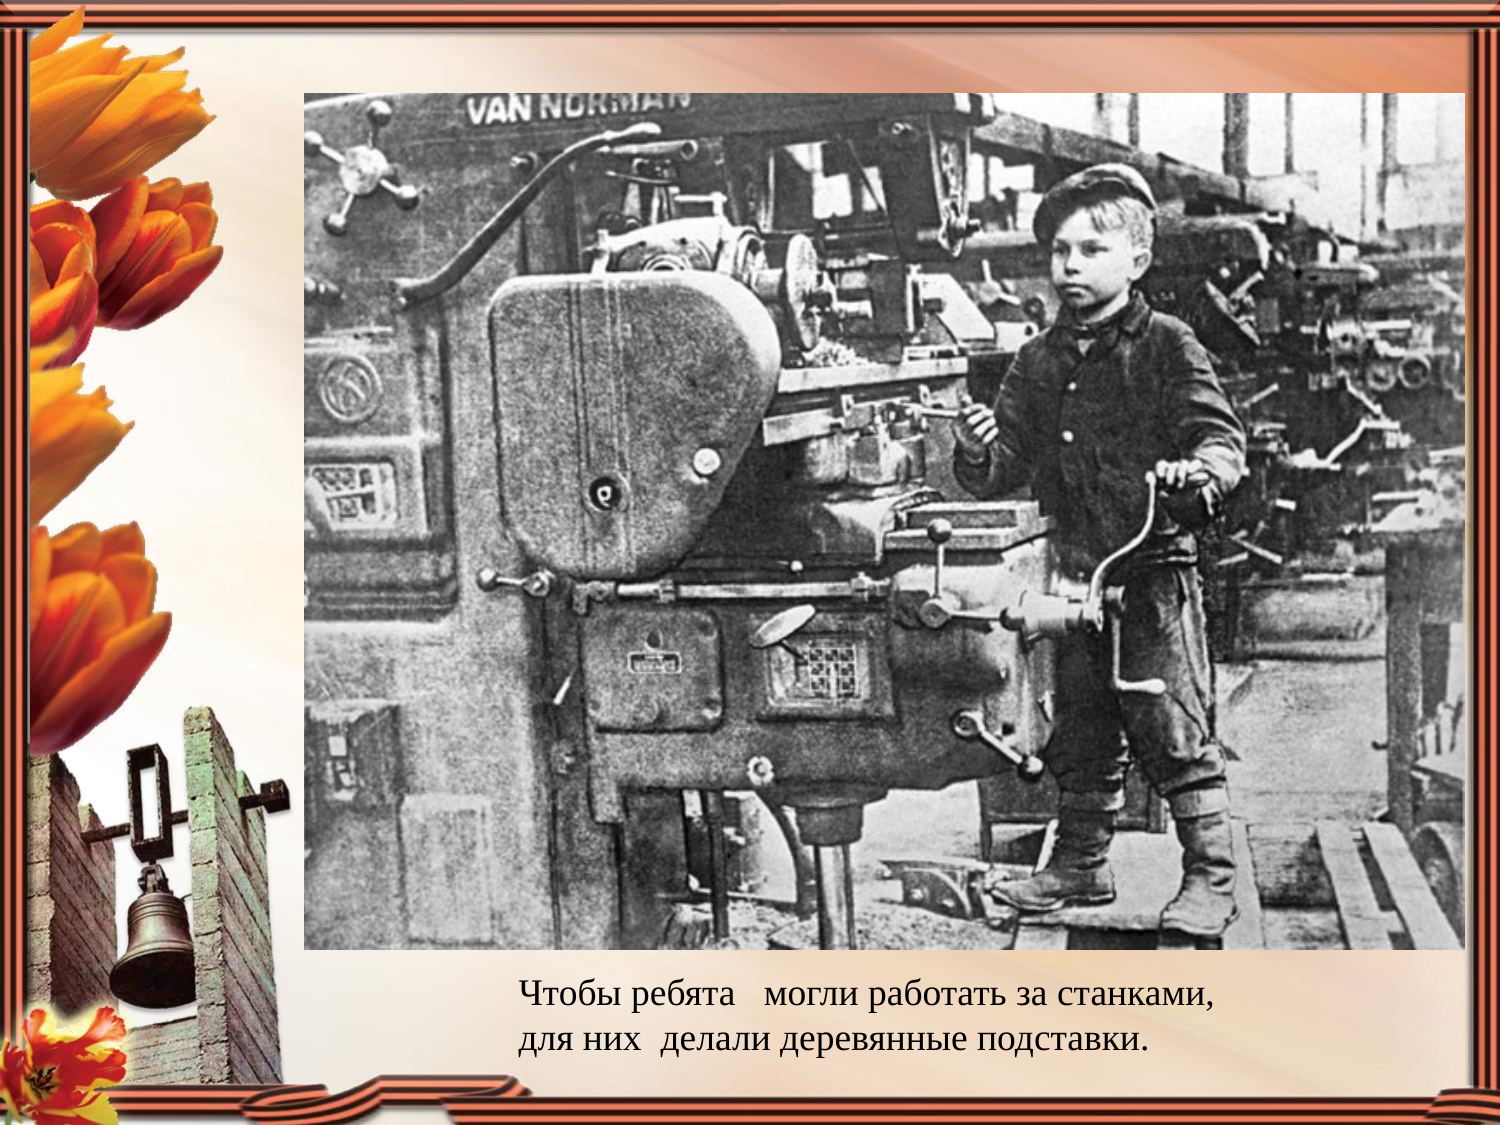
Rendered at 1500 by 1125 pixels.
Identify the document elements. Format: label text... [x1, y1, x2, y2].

picture [0, 0, 1500, 1125]
text_box Чтобы ребята могли работать за станками, для них делали деревянные подставки. [503, 960, 1254, 1066]
